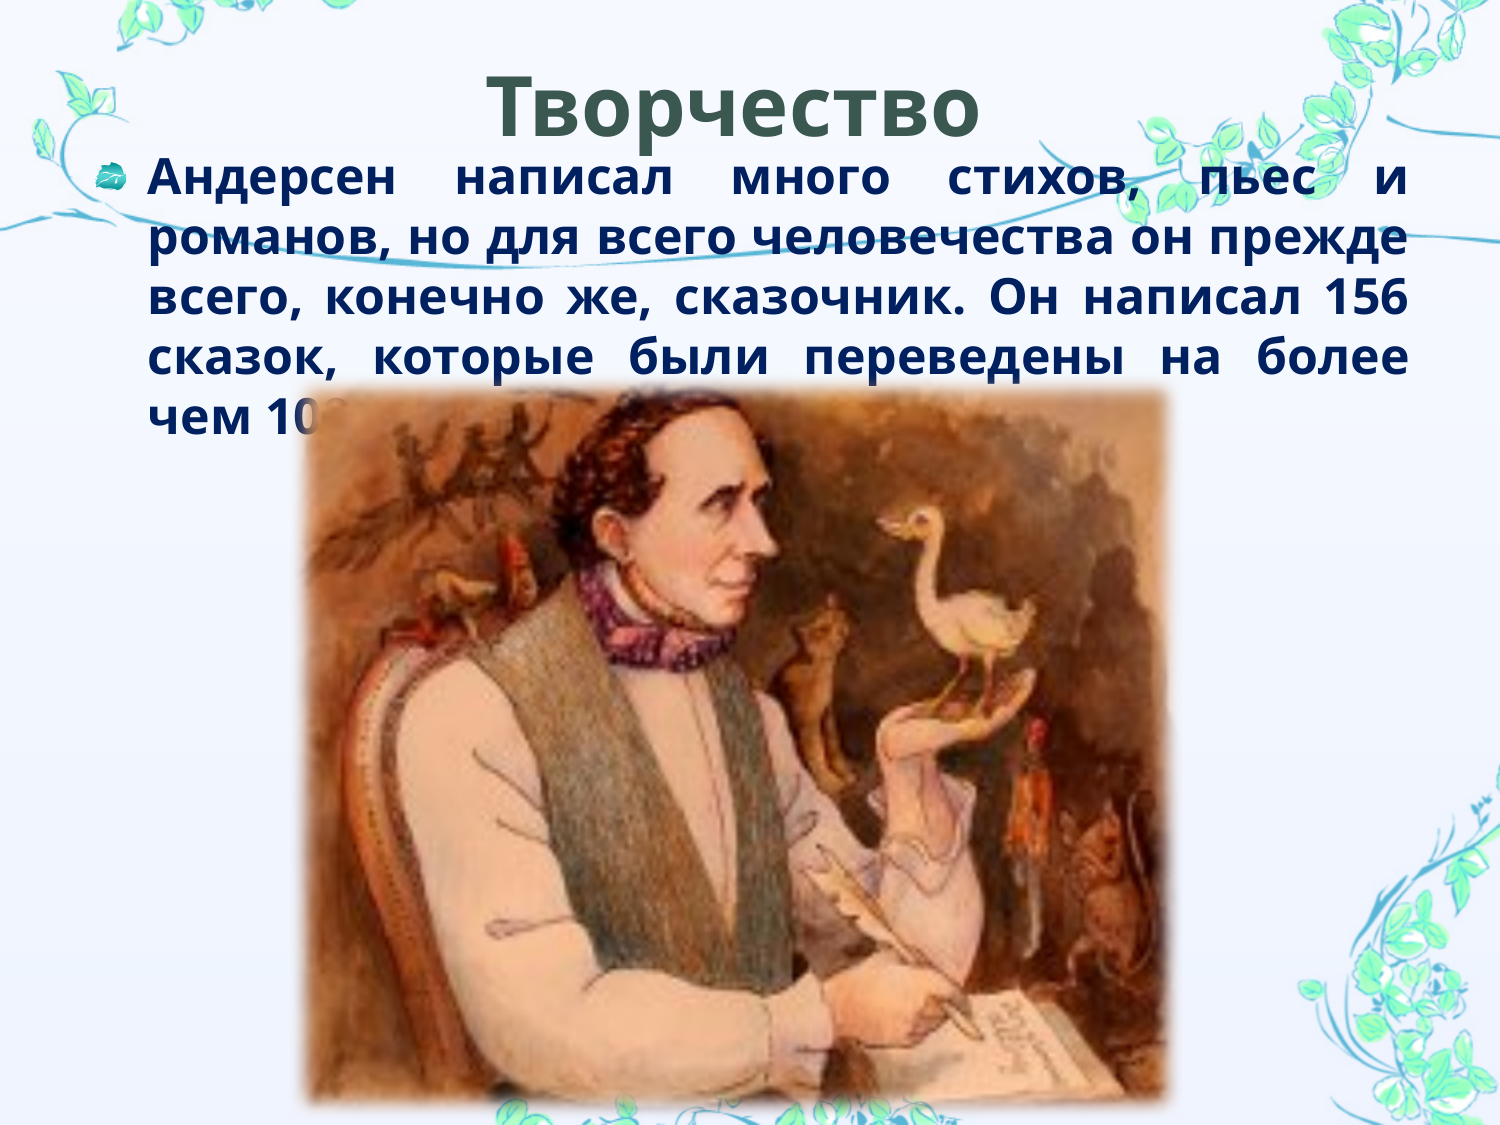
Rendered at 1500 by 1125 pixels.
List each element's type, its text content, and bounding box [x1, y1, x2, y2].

title Творчество [64, 45, 1425, 161]
list Андерсен написал много стихов, пьес и романов, но для всего человечества он прежде всего, конечно же, сказочник. Он написал 156 сказок, которые были переведены на более чем 100 языков мира. [76, 137, 1425, 1005]
picture [0, 0, 1500, 1125]
